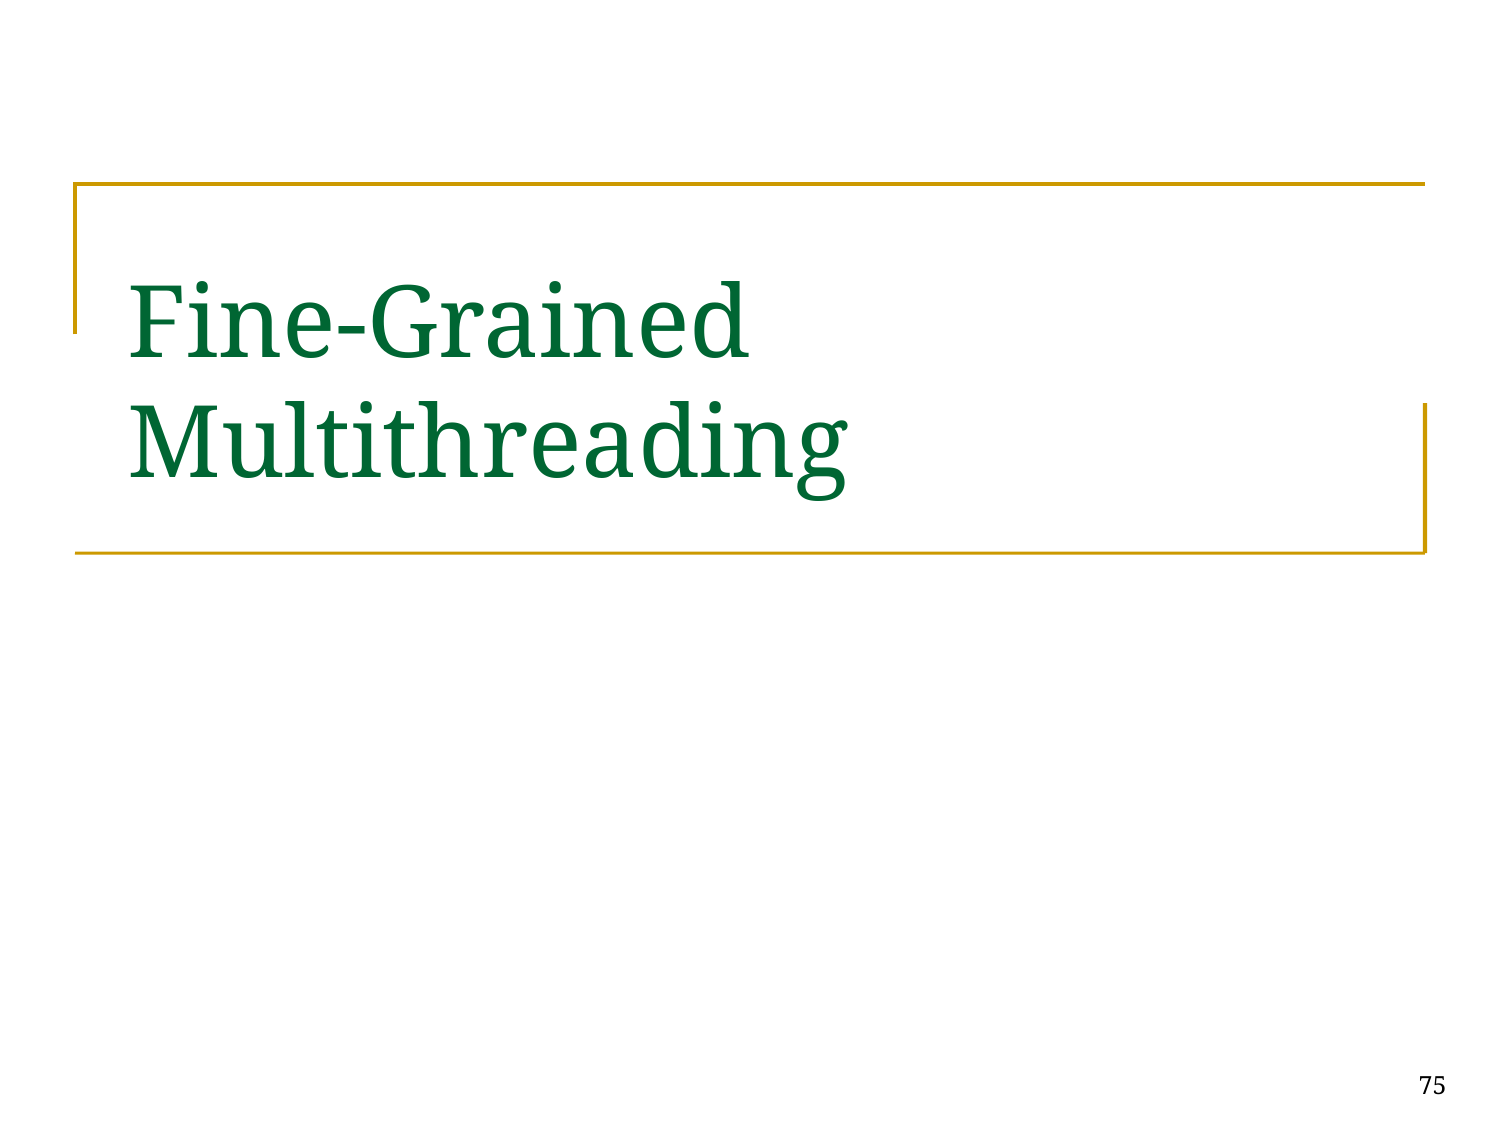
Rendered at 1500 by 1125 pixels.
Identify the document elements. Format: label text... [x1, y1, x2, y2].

title Fine-Grained Multithreading [112, 249, 1438, 538]
slide_number 75 [1111, 1036, 1462, 1112]
